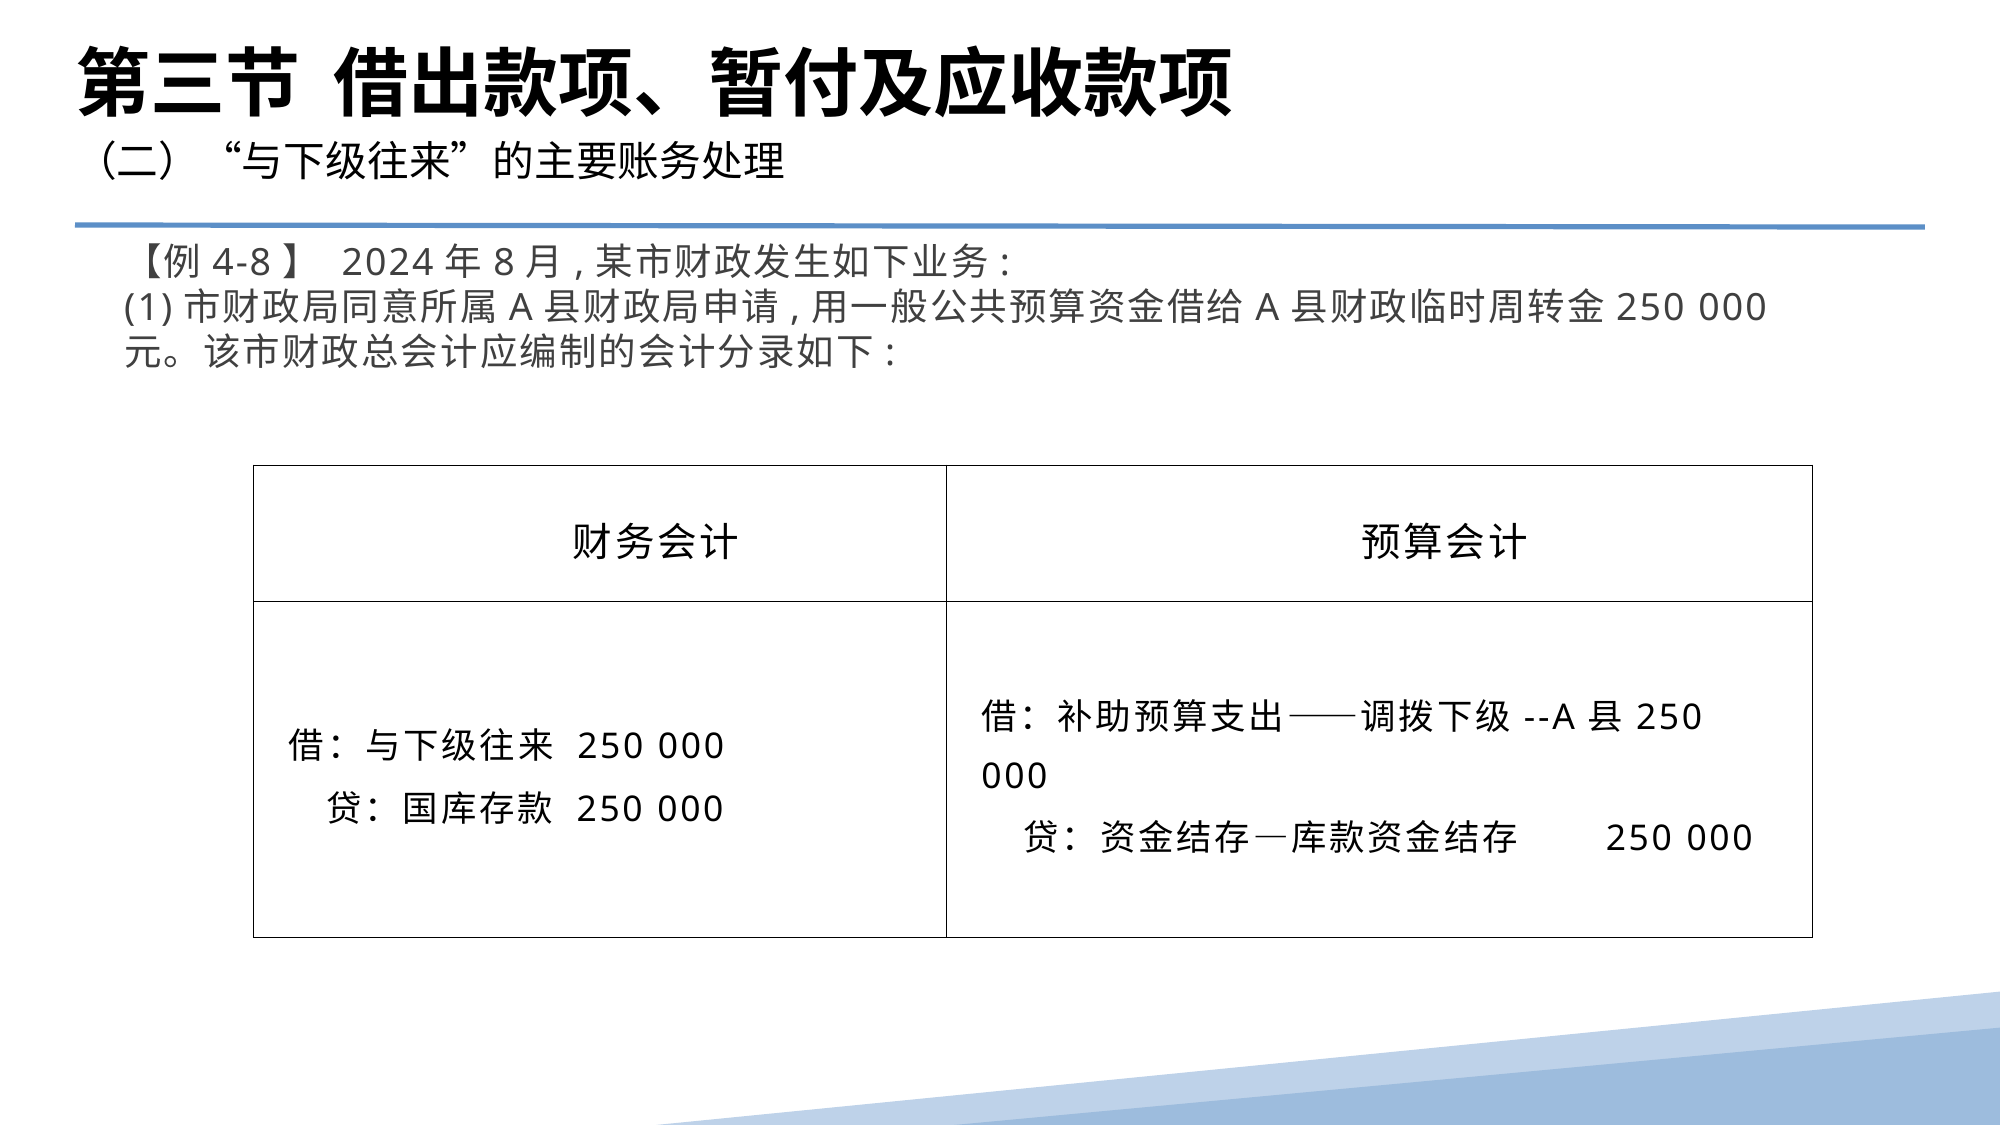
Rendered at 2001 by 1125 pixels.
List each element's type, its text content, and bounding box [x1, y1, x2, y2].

text_box 第三节 借出款项、暂付及应收款项 [75, 24, 1925, 124]
table_header 预算会计 [947, 466, 1812, 601]
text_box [74, 224, 1925, 228]
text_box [656, 991, 2000, 1125]
text_box 【例4-8】 2024年8月,某市财政发生如下业务: (1)市财政局同意所属A县财政局申请,用一般公共预算资金借给A县财政临时周转金250 000元。该市财政总会计应编制的会计分录如下: [113, 228, 1813, 440]
table_header 财务会计 [254, 466, 946, 601]
text_box （二）“与下级往来”的主要账务处理 [75, 124, 1925, 200]
table_cell 借：与下级往来 250 000 贷：国库存款 250 000 [254, 602, 946, 937]
table_cell 借：补助预算支出——调拨下级--A县250 000 贷：资金结存—库款资金结存 250 000 [947, 602, 1812, 937]
